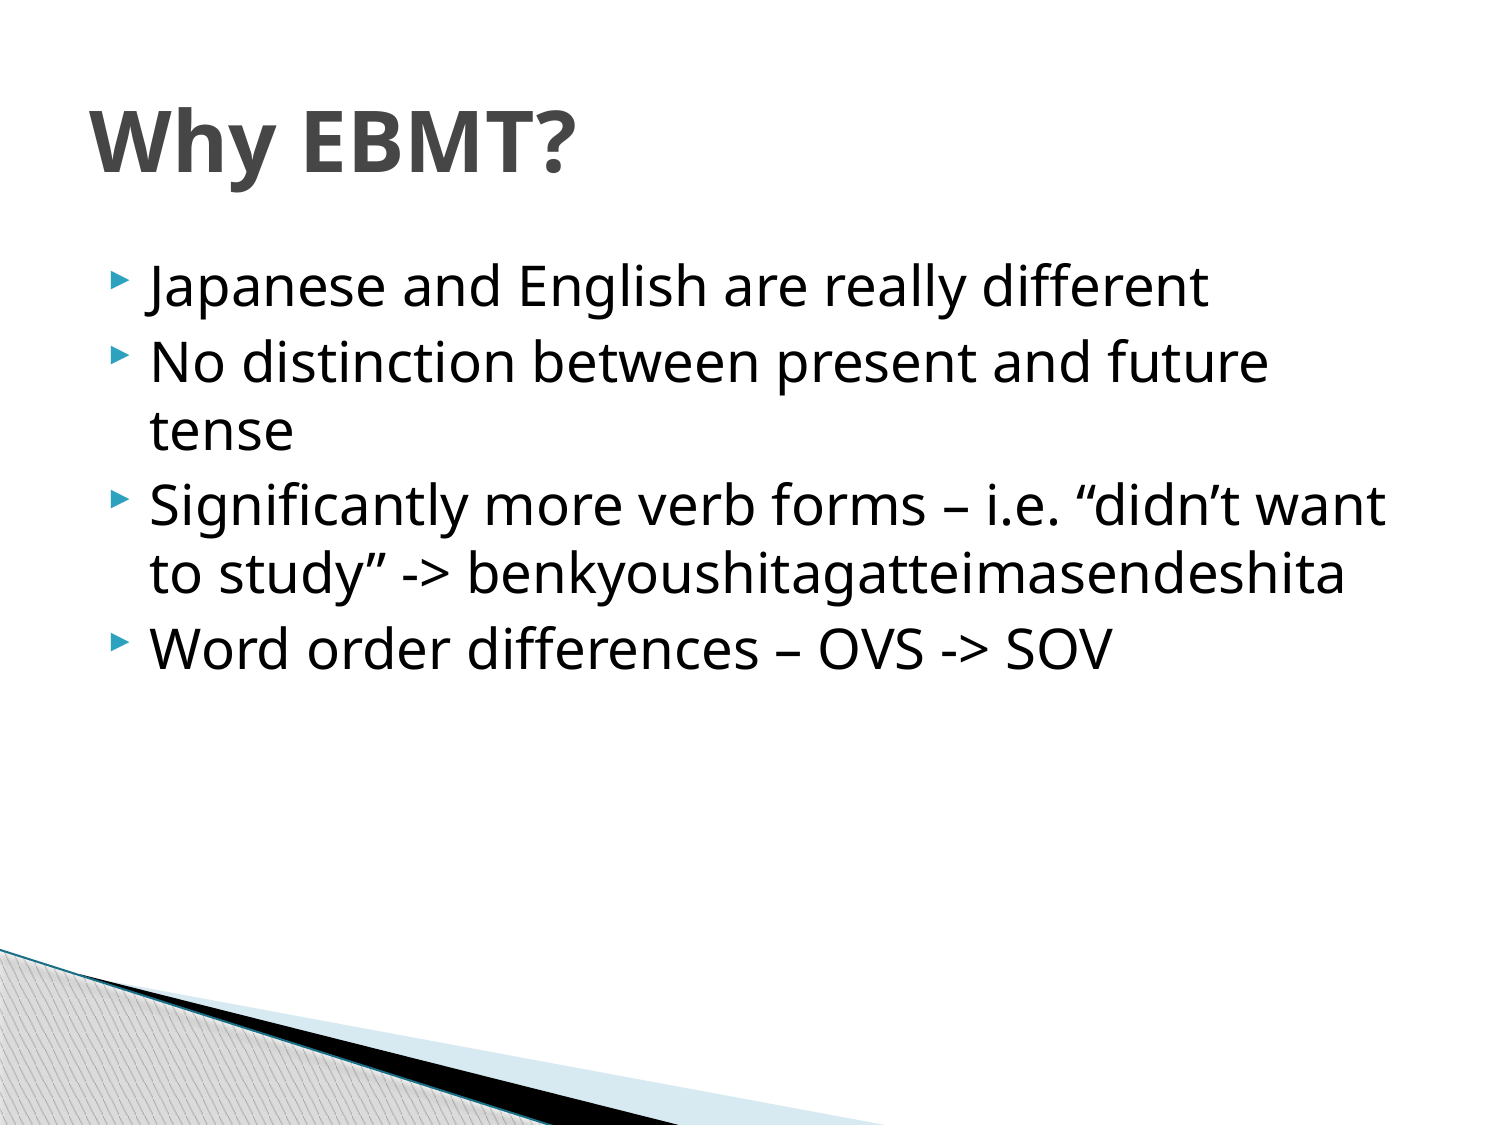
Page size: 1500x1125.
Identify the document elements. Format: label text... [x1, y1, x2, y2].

list Japanese and English are really different No distinction between present and future tense Significantly more verb forms – i.e. “didn’t want to study” -> benkyoushitagatteimasendeshita Word order differences – OVS -> SOV [75, 243, 1425, 986]
title Why EBMT? [75, 45, 1425, 233]
